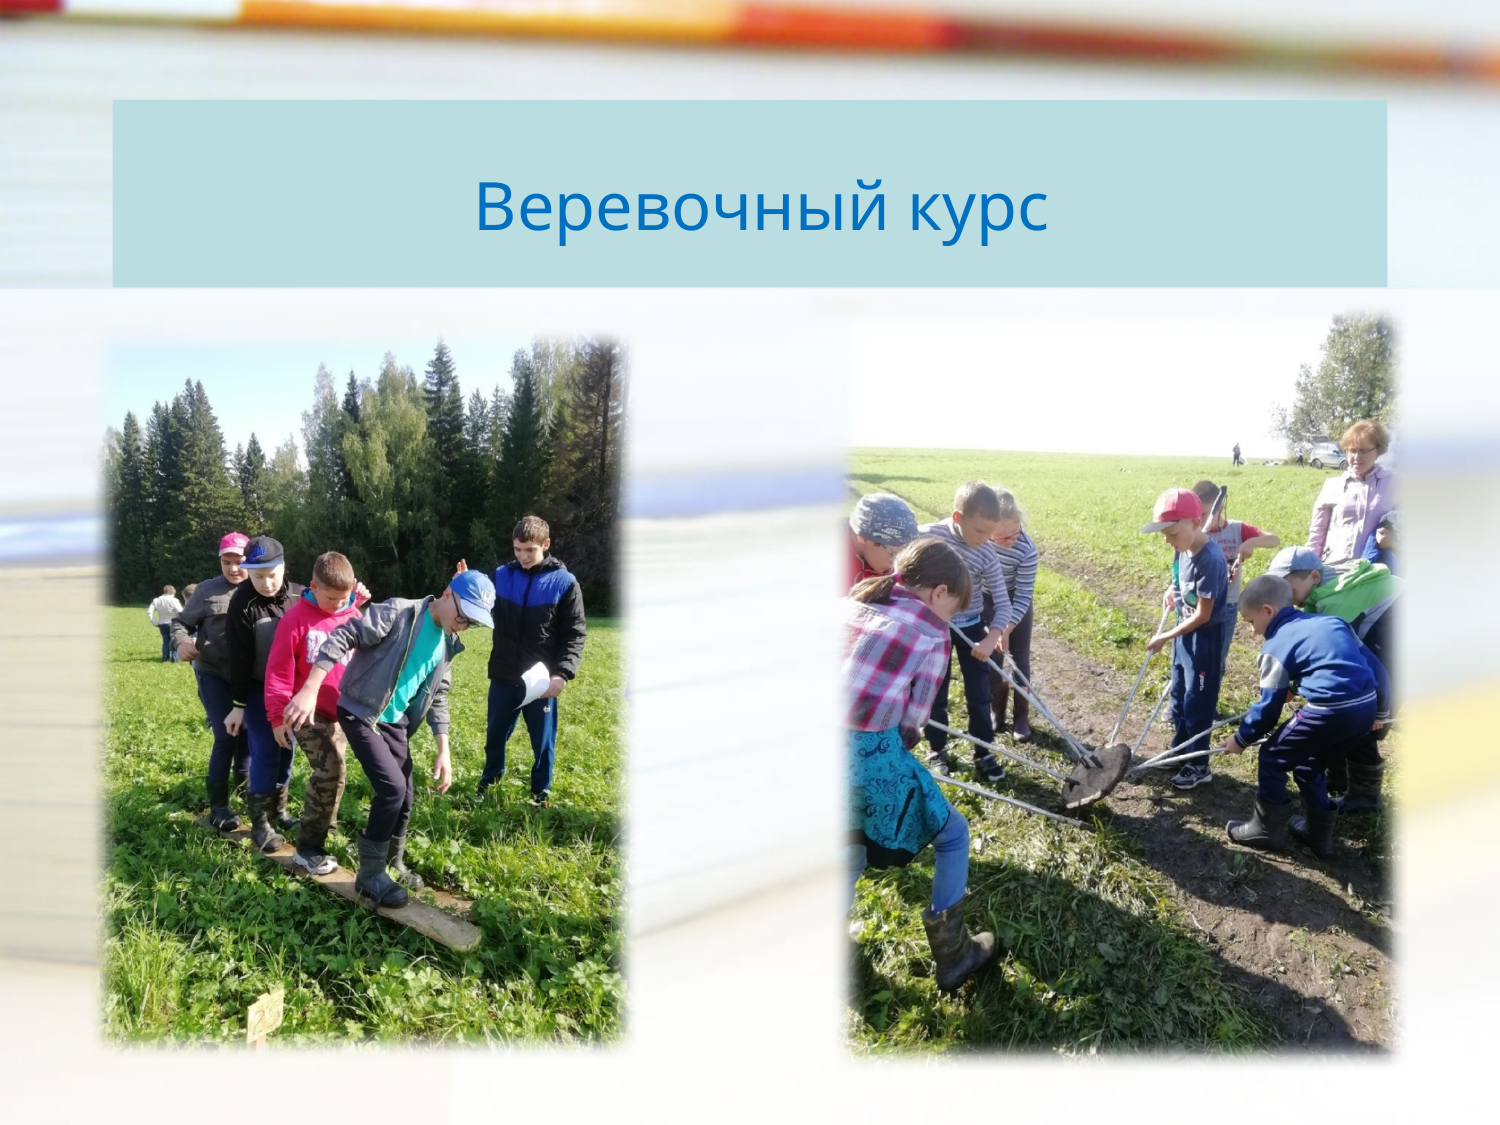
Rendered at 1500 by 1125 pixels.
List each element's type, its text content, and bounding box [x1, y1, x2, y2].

picture [0, 0, 1500, 1125]
title Веревочный курс [112, 99, 1388, 288]
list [88, 326, 639, 1059]
